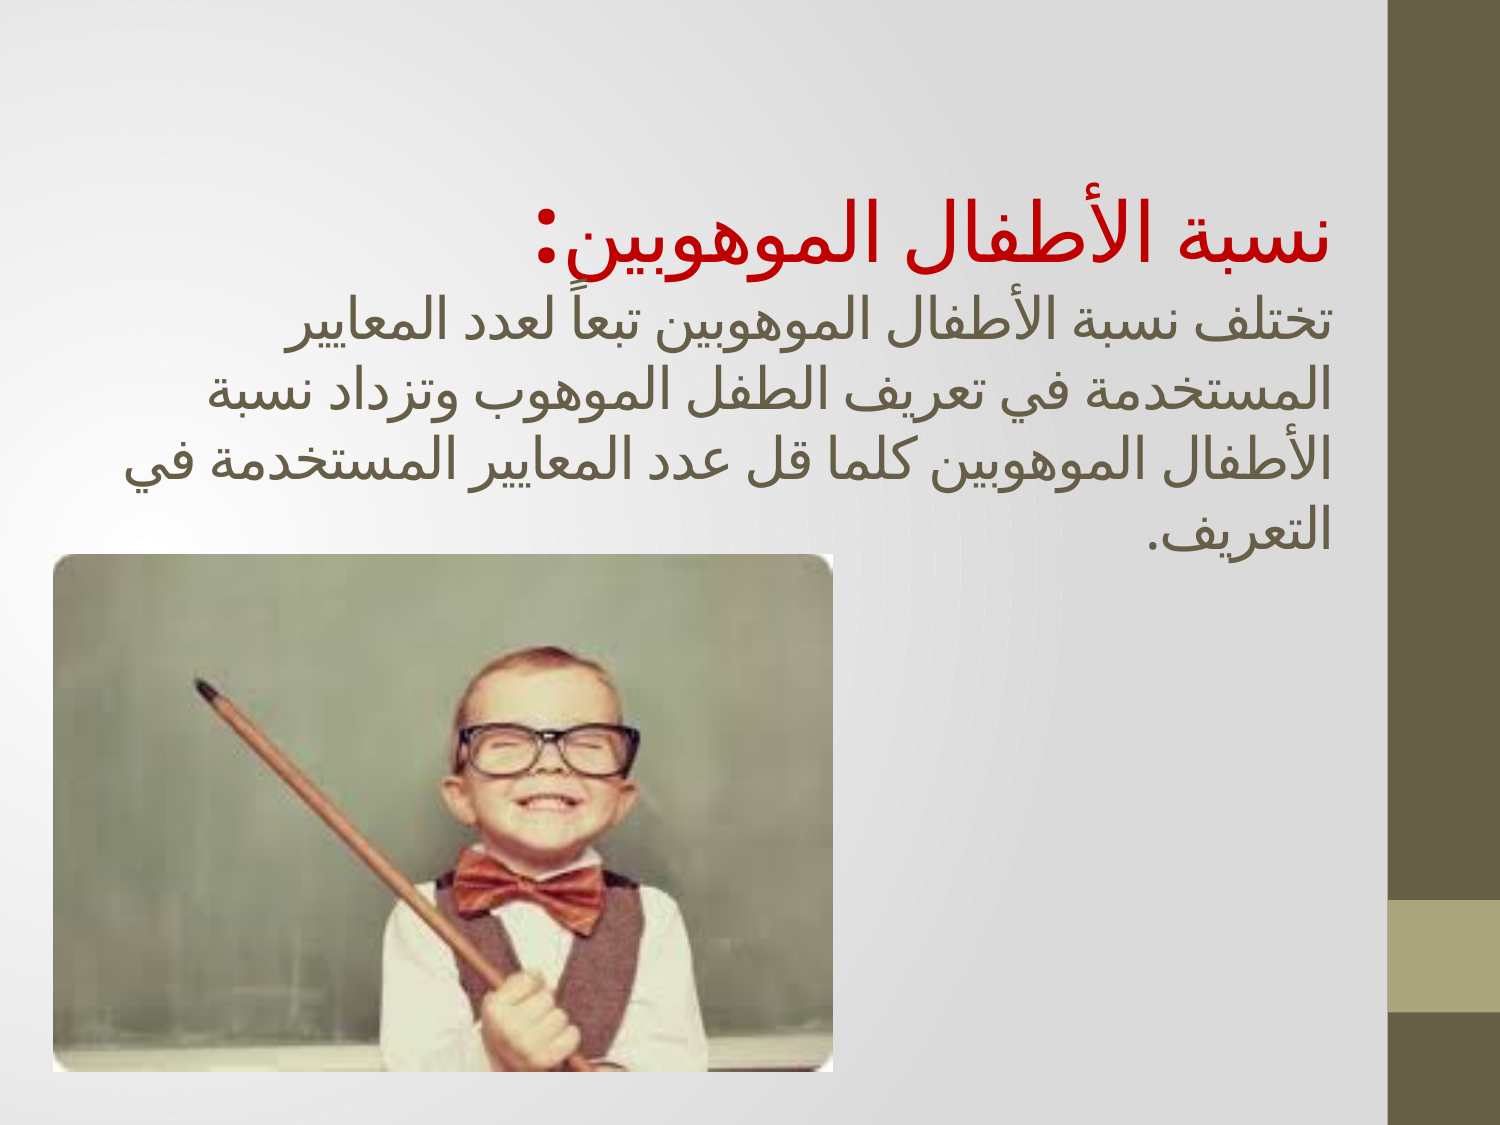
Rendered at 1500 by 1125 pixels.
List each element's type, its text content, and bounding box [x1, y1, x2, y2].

title نسبة الأطفال الموهوبين: تختلف نسبة الأطفال الموهوبين تبعاً لعدد المعايير المستخدمة في تعريف الطفل الموهوب وتزداد نسبة الأطفال الموهوبين كلما قل عدد المعايير المستخدمة في التعريف. [100, 219, 1351, 408]
picture [52, 554, 834, 1073]
